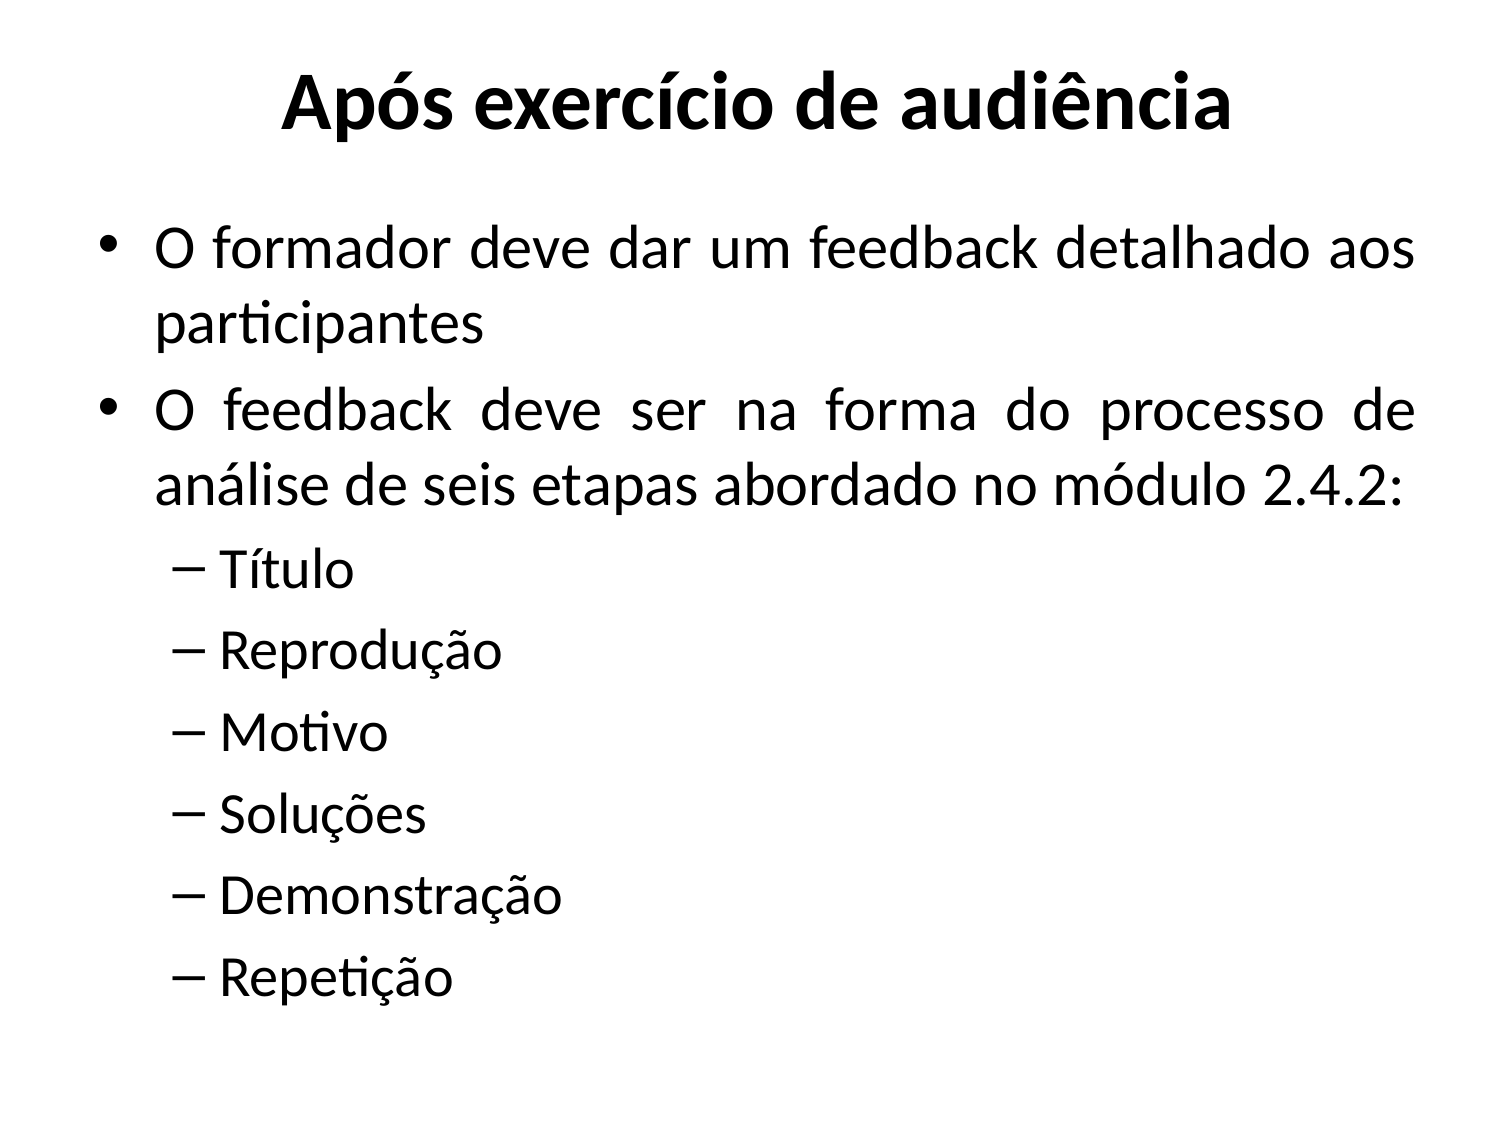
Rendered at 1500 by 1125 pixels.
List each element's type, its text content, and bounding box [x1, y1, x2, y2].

text_box O formador deve dar um feedback detalhado aos participantes O feedback deve ser na forma do processo de análise de seis etapas abordado no módulo 2.4.2: Título Reprodução Motivo Soluções Demonstração Repetição [83, 227, 1433, 1062]
text_box Após exercício de audiência [83, 38, 1433, 227]
